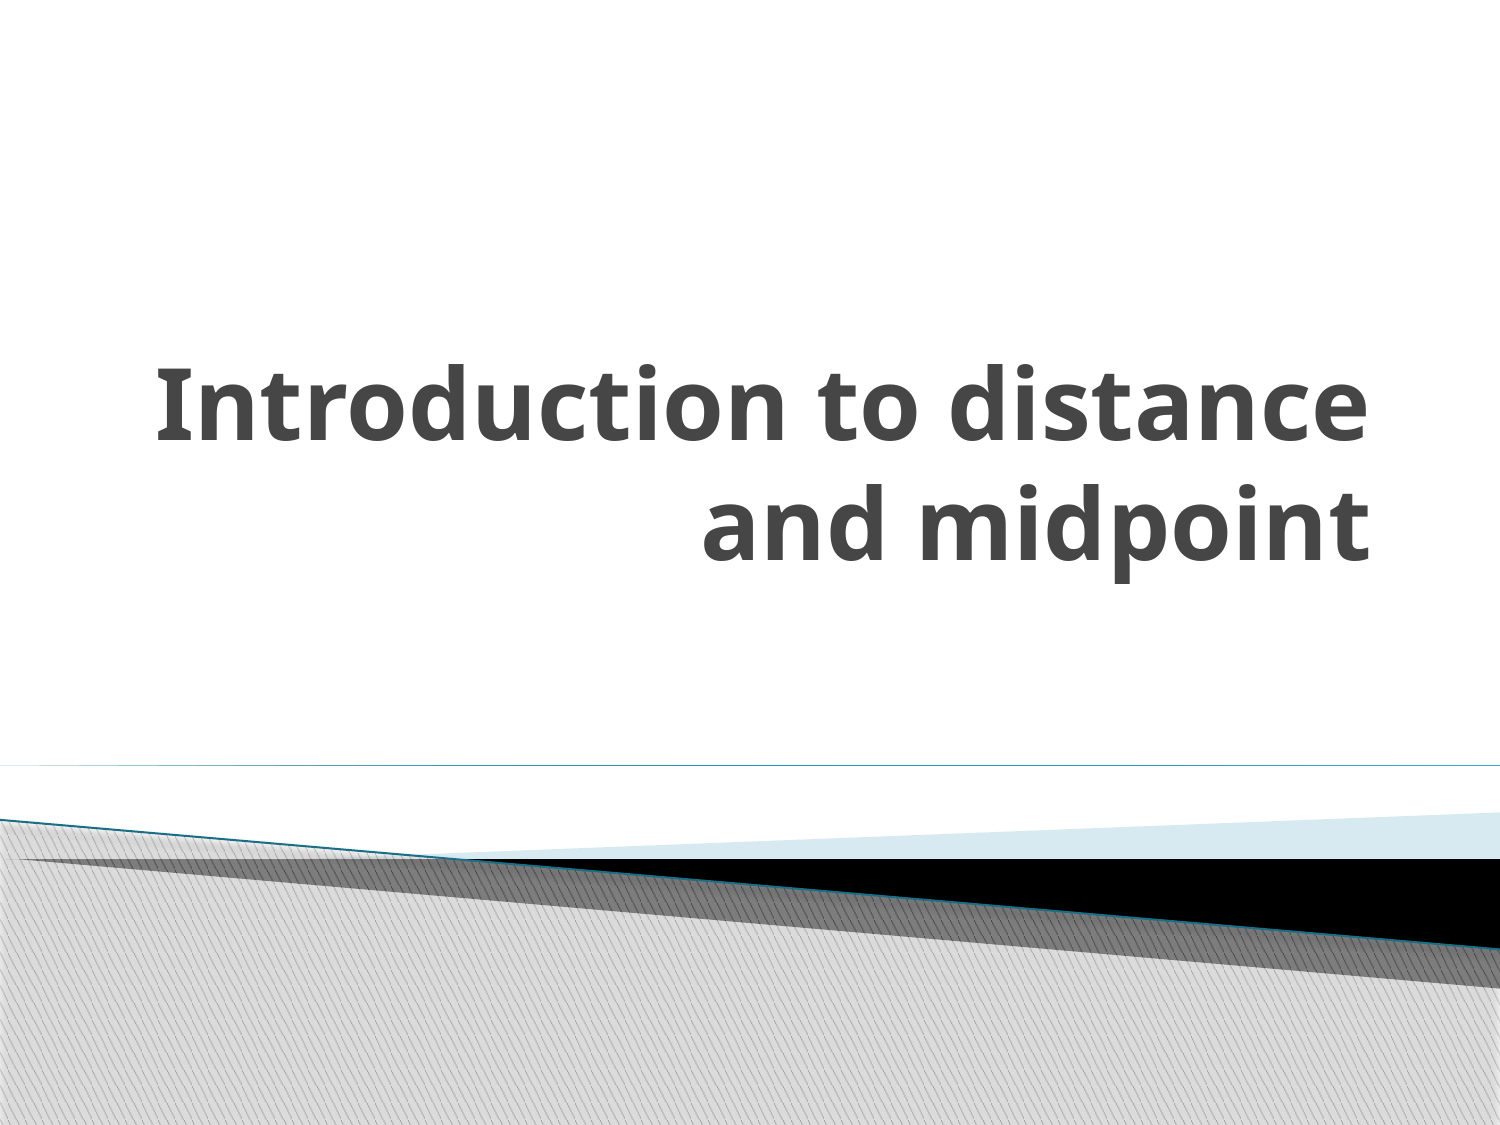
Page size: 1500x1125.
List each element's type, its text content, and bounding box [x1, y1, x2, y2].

picture [5, 859, 1500, 989]
title Introduction to distance and midpoint [112, 287, 1388, 588]
